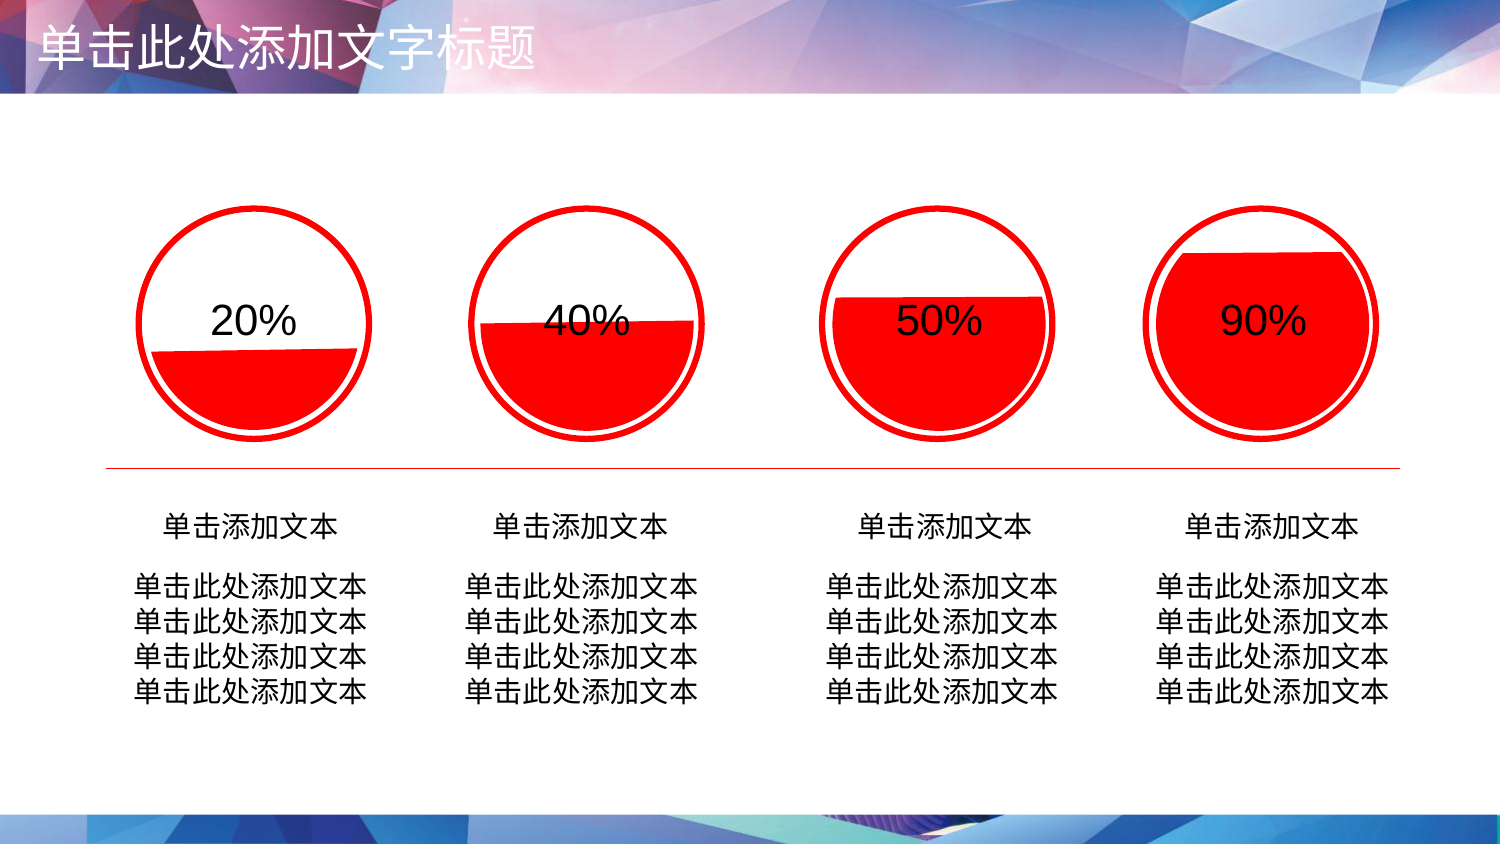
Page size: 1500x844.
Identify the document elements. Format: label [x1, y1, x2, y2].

picture [0, 0, 1500, 93]
text_box [111, 500, 390, 718]
text_box [471, 208, 702, 440]
text_box [1145, 208, 1377, 440]
text_box [138, 208, 370, 440]
text_box [442, 500, 721, 718]
picture [0, 815, 1500, 844]
text_box [821, 208, 1053, 440]
text_box [803, 500, 1081, 718]
text_box [1134, 500, 1412, 718]
